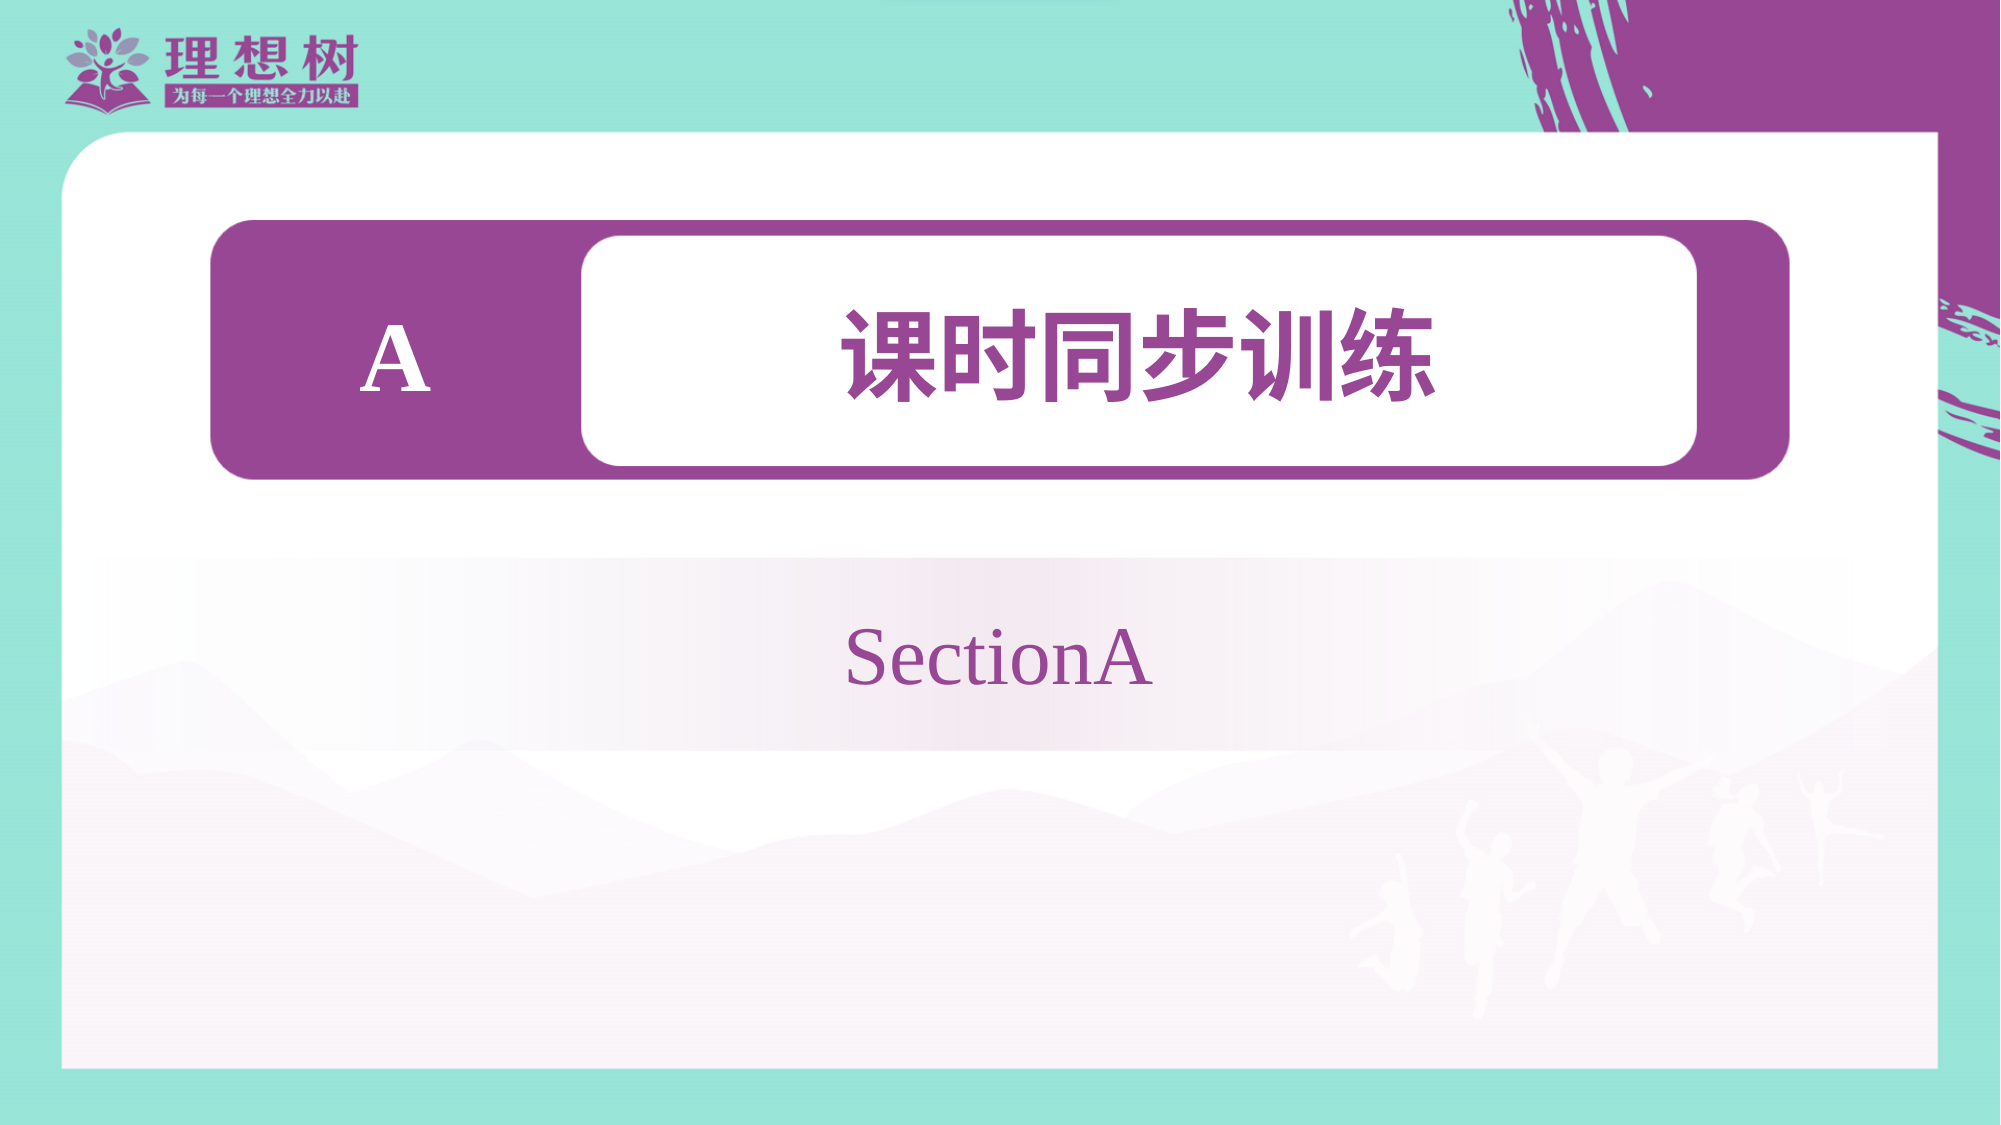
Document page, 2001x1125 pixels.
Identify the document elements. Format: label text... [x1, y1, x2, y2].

picture [0, 0, 2000, 1125]
text_box 课时同步训练 [580, 241, 1697, 461]
text_box A [221, 241, 570, 461]
text_box SectionA [58, 543, 1938, 756]
